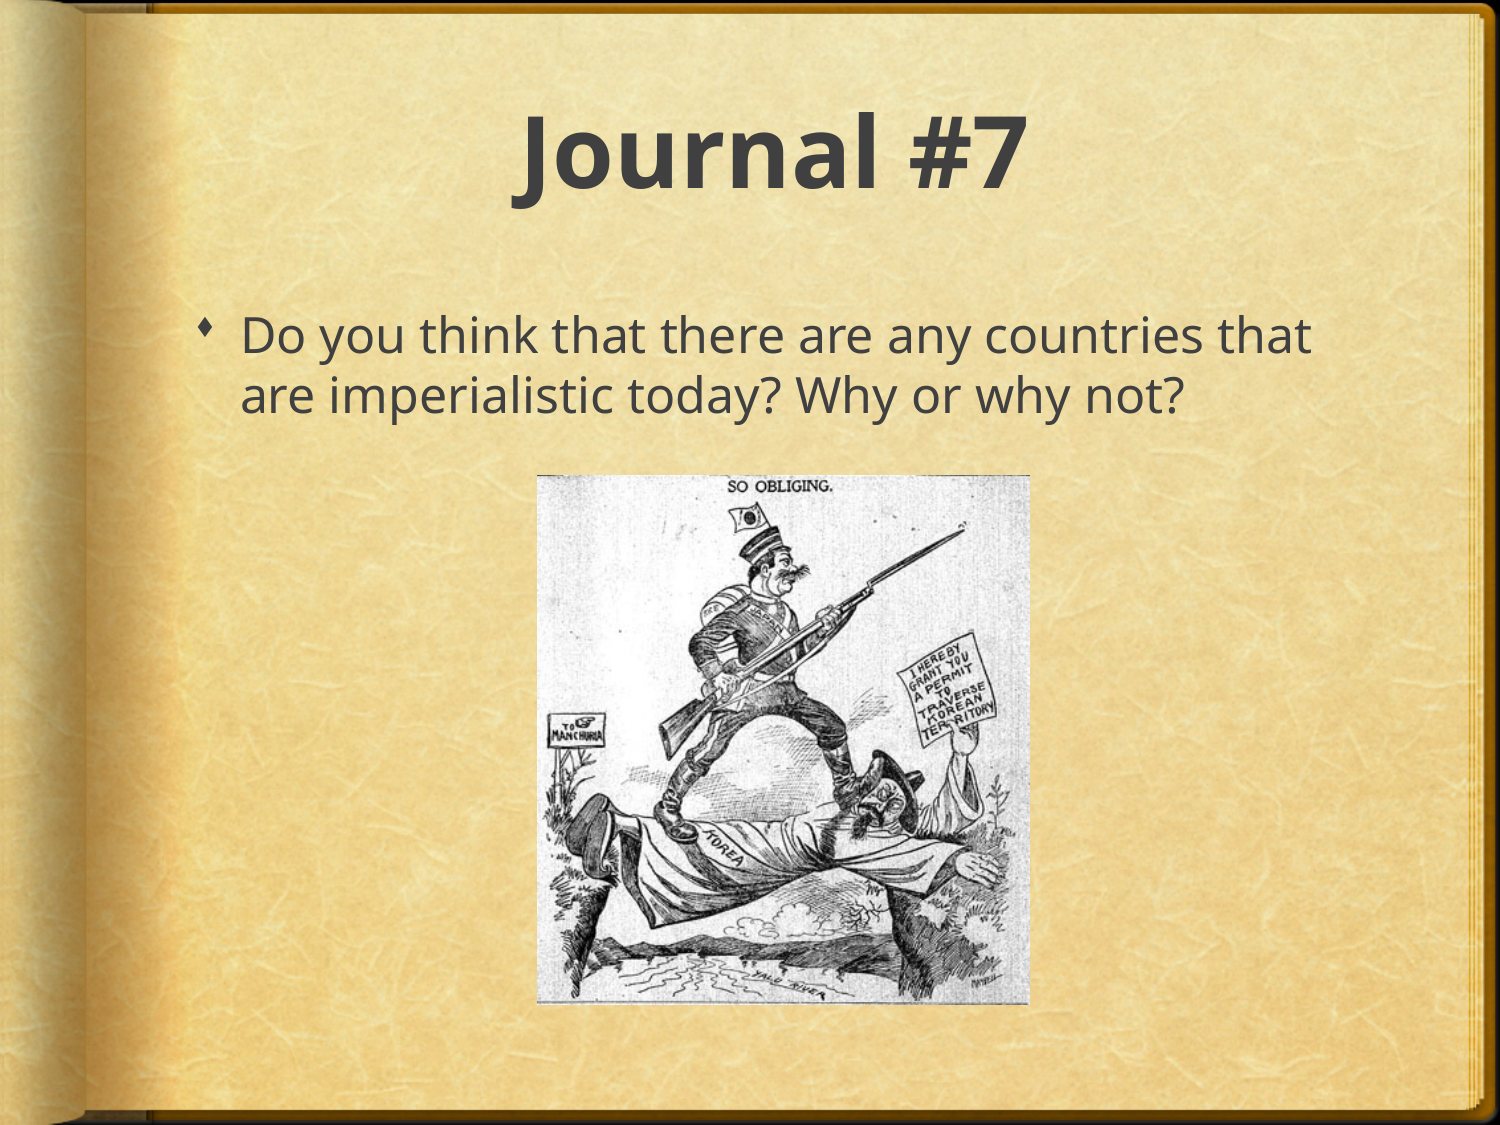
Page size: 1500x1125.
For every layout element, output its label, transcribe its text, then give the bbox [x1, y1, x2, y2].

picture [0, 0, 1500, 1125]
list Do you think that there are any countries that are imperialistic today? Why or why not? [178, 295, 1372, 1005]
title Journal #7 [178, 45, 1372, 265]
